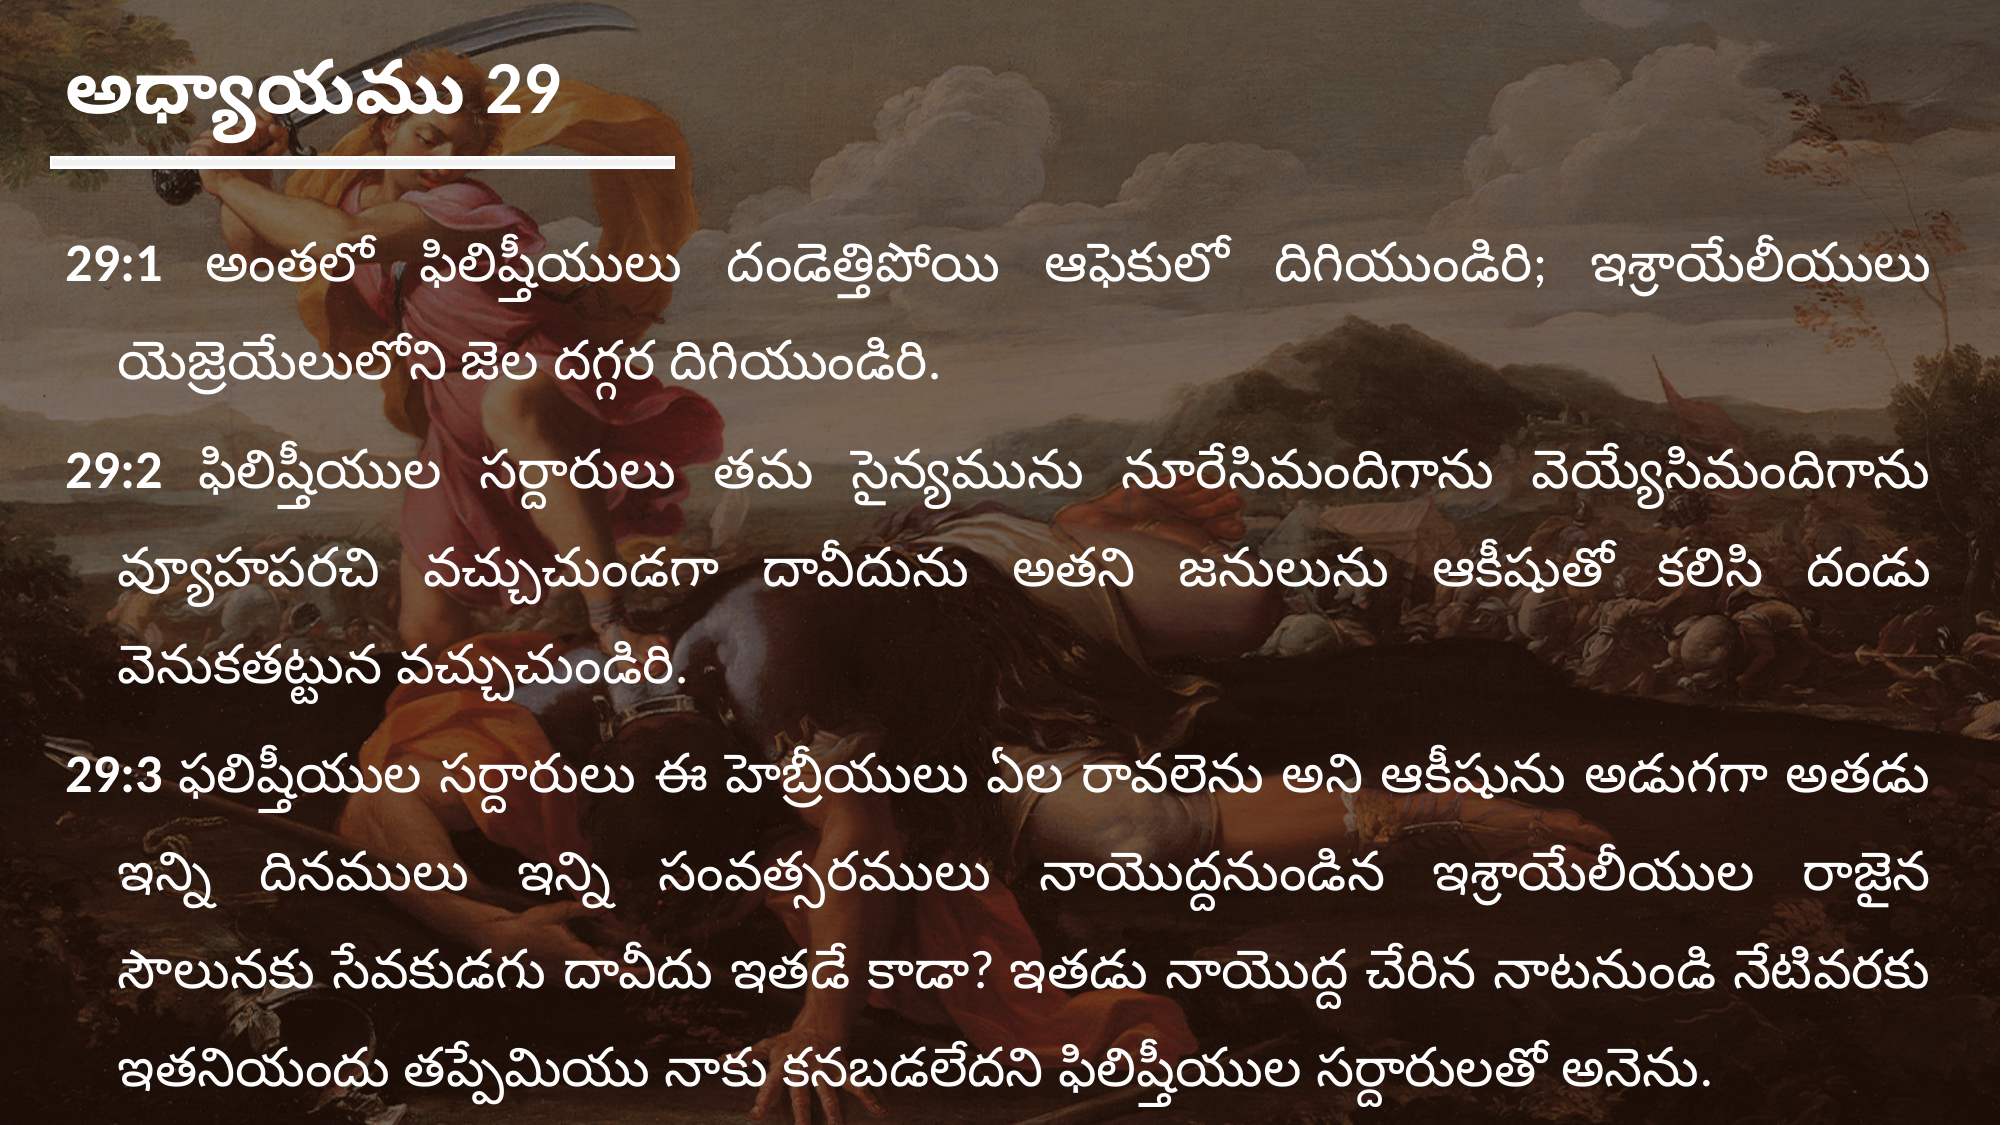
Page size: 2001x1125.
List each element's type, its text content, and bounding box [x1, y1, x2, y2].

title అధ్యాయము 29 [50, 0, 1925, 167]
list 29:1 అంతలో ఫిలిష్తీయులు దండెత్తిపోయి ఆఫెకులో దిగియుండిరి; ఇశ్రాయేలీయులు యెజ్రెయేలులోని జెల దగ్గర దిగియుండిరి. 29:2 ఫిలిష్తీయుల సర్దారులు తమ సైన్యమును నూరేసిమందిగాను వెయ్యేసిమందిగాను వ్యూహపరచి వచ్చుచుండగా దావీదును అతని జనులును ఆకీషుతో కలిసి దండు వెనుకతట్టున వచ్చుచుండిరి. 29:3 ఫలిష్తీయుల సర్దారులు ఈ హెబ్రీయులు ఏల రావలెను అని ఆకీషును అడుగగా అతడు ఇన్ని దినములు ఇన్ని సంవత్సరములు నాయొద్దనుండిన ఇశ్రాయేలీయుల రాజైన సౌలునకు సేవకుడగు దావీదు ఇతడే కాడా? ఇతడు నాయొద్ద చేరిన నాటనుండి నేటివరకు ఇతనియందు తప్పేమియు నాకు కనబడలేదని ఫిలిష్తీయుల సర్దారులతో అనెను. [50, 187, 1946, 1125]
picture [0, 0, 2000, 1125]
